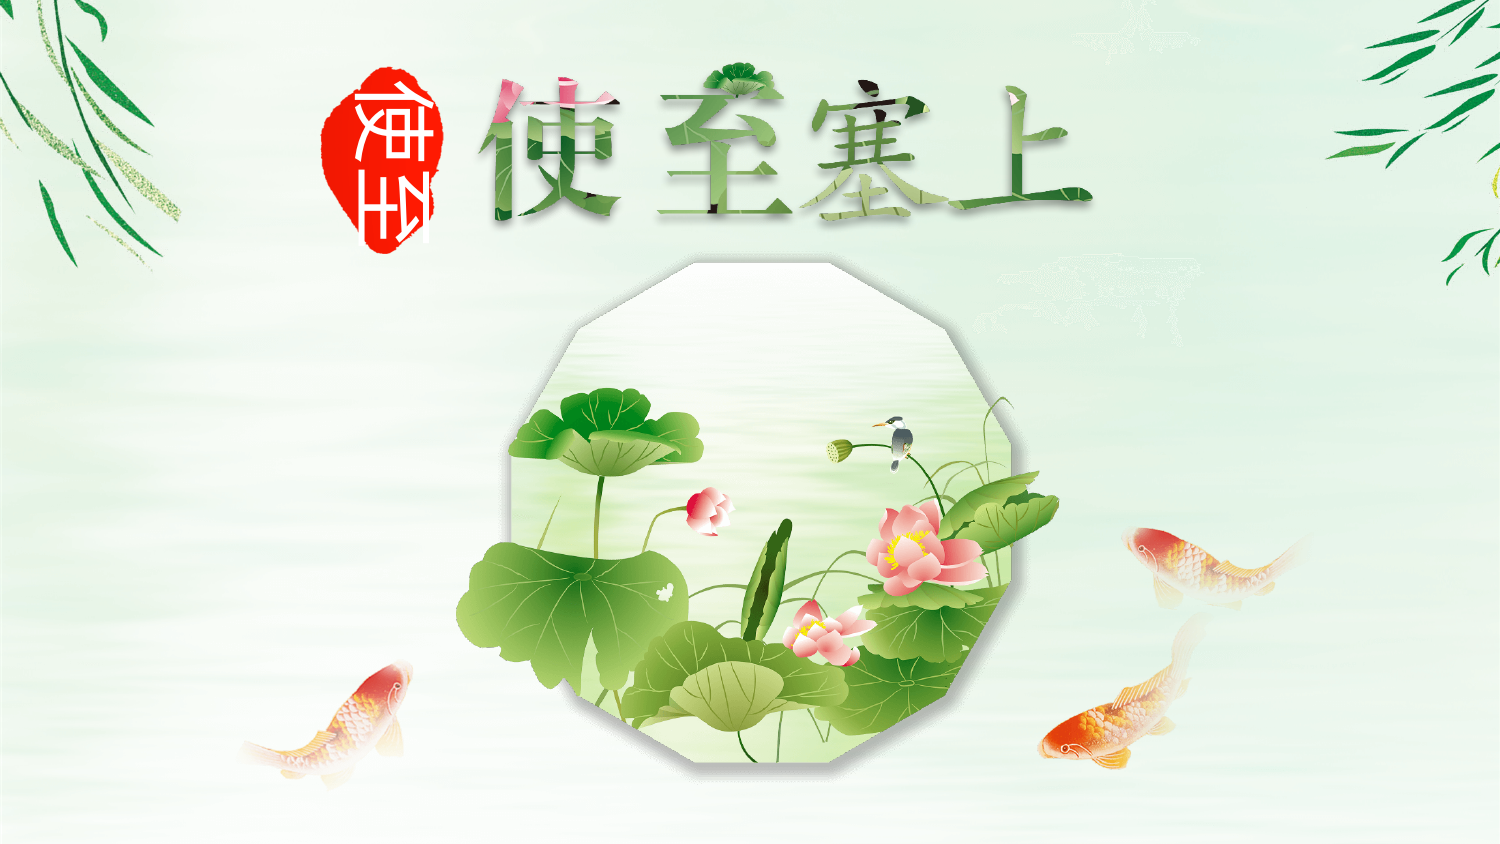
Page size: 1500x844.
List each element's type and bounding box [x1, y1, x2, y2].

picture [0, 0, 1500, 844]
text_box [289, 35, 456, 262]
